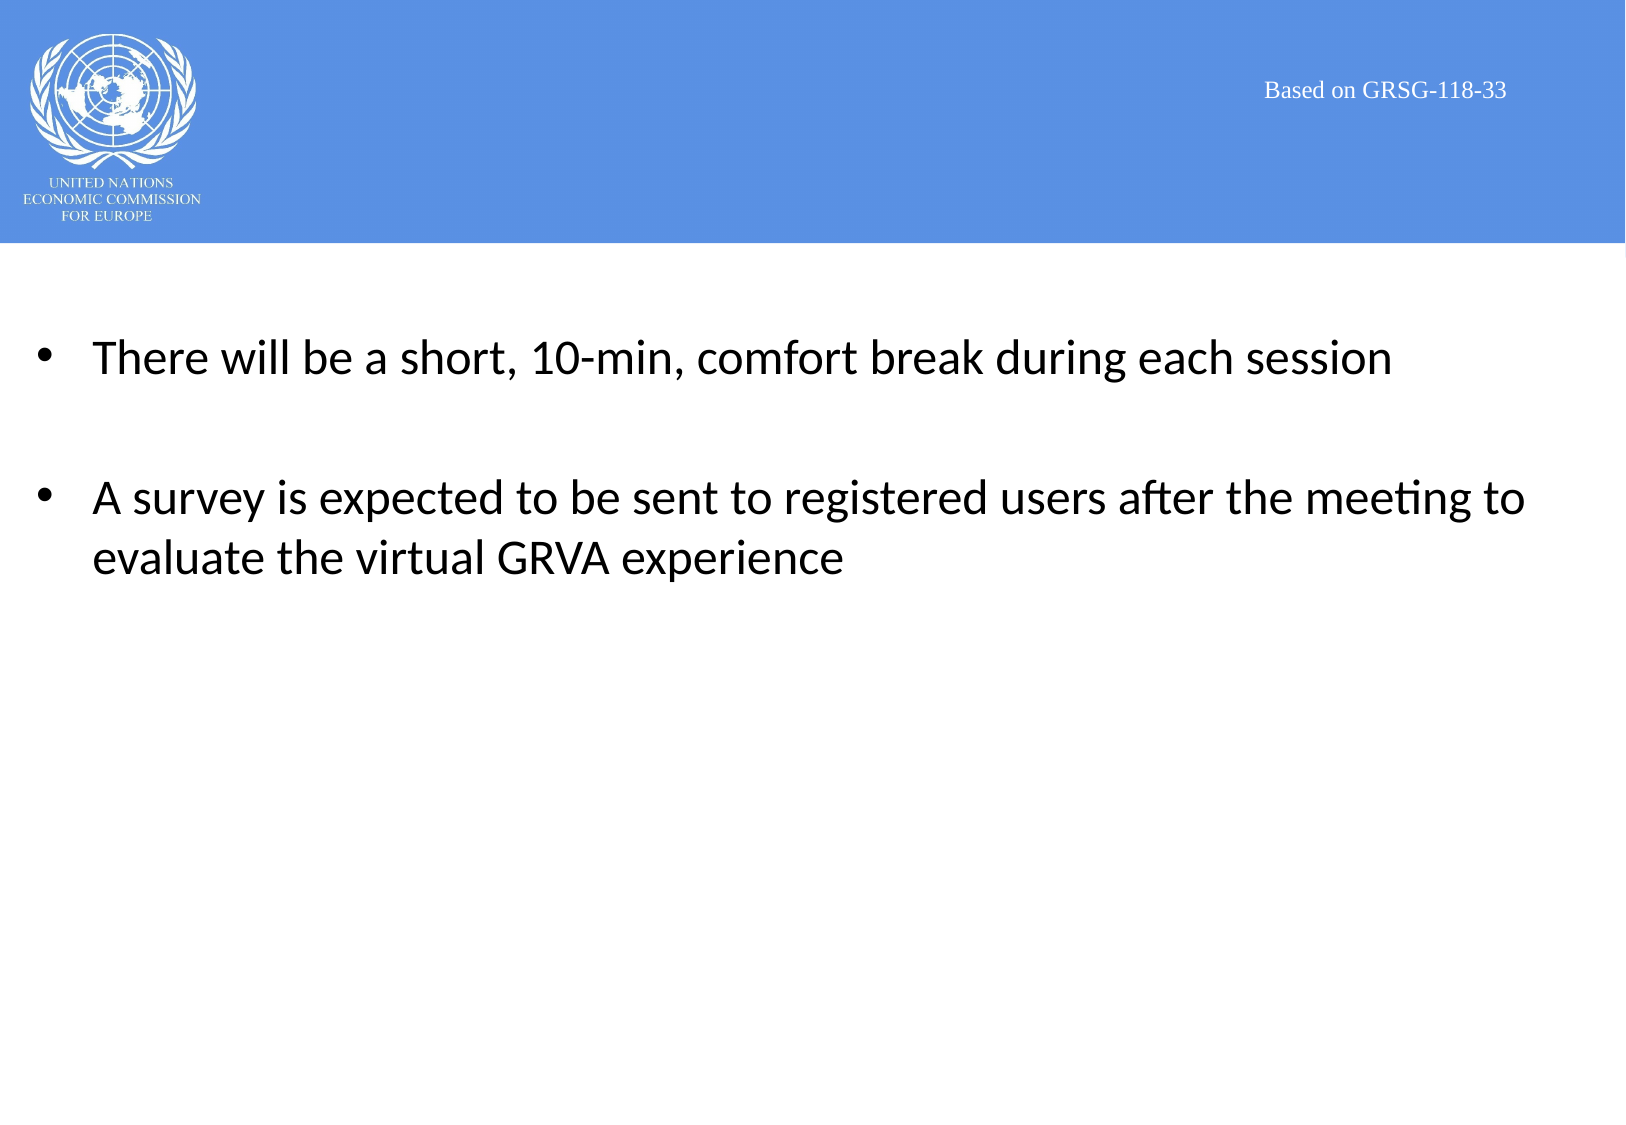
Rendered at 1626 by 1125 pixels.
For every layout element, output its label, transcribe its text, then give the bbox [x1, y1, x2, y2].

picture [0, 0, 1626, 1125]
list There will be a short, 10-min, comfort break during each session A survey is expected to be sent to registered users after the meeting to evaluate the virtual GRVA experience [21, 246, 1625, 1121]
text_box Based on GRSG-118-33 [1249, 66, 1625, 112]
